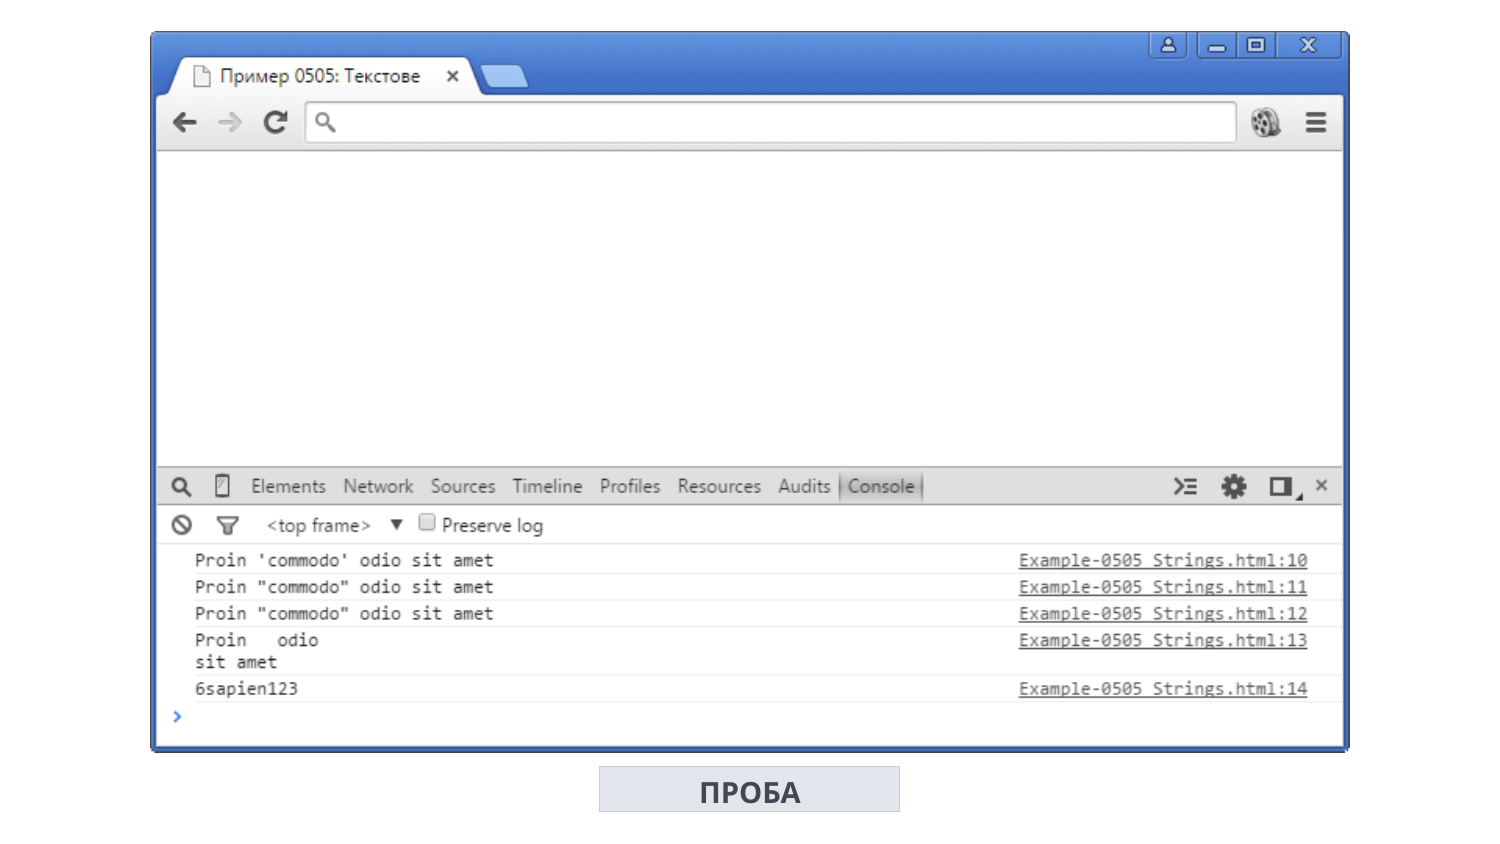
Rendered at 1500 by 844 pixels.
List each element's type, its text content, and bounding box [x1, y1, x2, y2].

text_box ПРОБА [599, 766, 900, 812]
picture [149, 31, 1351, 753]
